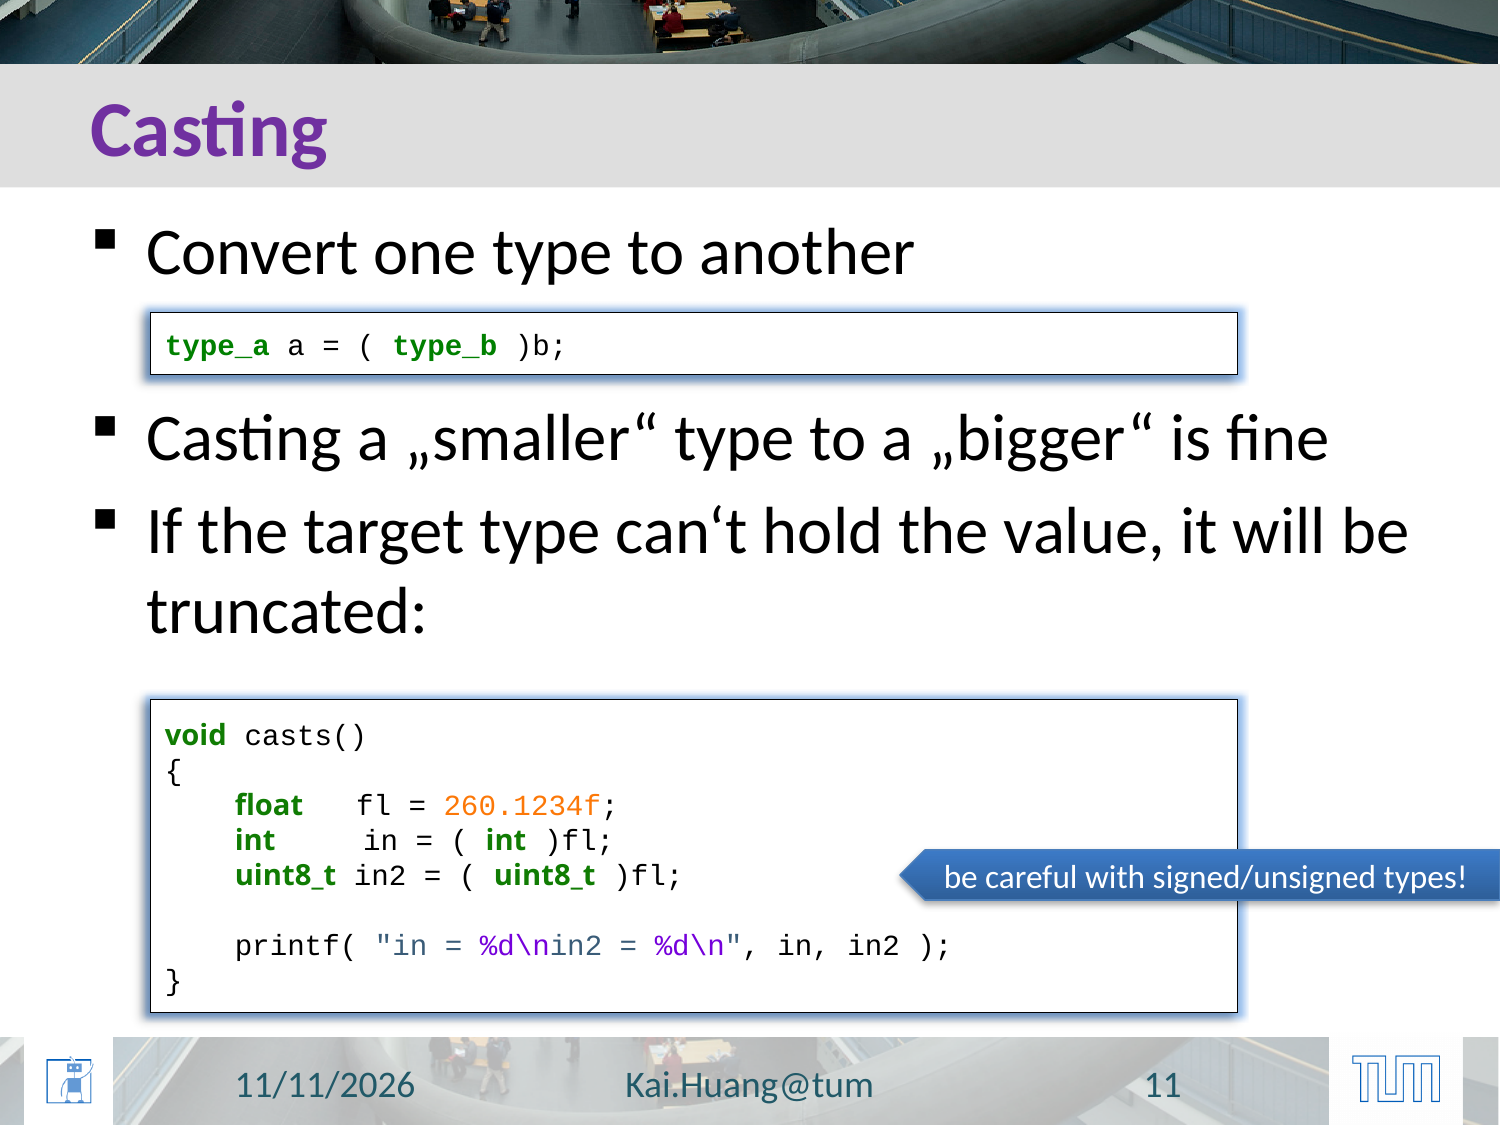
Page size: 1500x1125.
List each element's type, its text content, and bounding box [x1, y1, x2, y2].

text_box void casts() { float fl = 260.1234f; int in = ( int )fl; uint8_t in2 = ( uint8_t )fl; printf( "in = %d\nin2 = %d\n", in, in2 ); } [150, 699, 1238, 1013]
title Casting [75, 62, 1425, 188]
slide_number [1235, 693, 1248, 847]
slide_number 11 [1012, 1052, 1313, 1113]
footer Kai.Huang@tum [512, 1052, 988, 1113]
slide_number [162, 1052, 488, 1113]
picture [0, 1032, 1500, 1125]
picture [0, 0, 1500, 64]
text_box be careful with signed/unsigned types! [899, 849, 1500, 901]
list Convert one type to another Casting a „smaller“ type to a „bigger“ is fine If the target type can‘t hold the value, it will be truncated: [75, 200, 1425, 1025]
text_box type_a a = ( type_b )b; [150, 312, 1238, 375]
